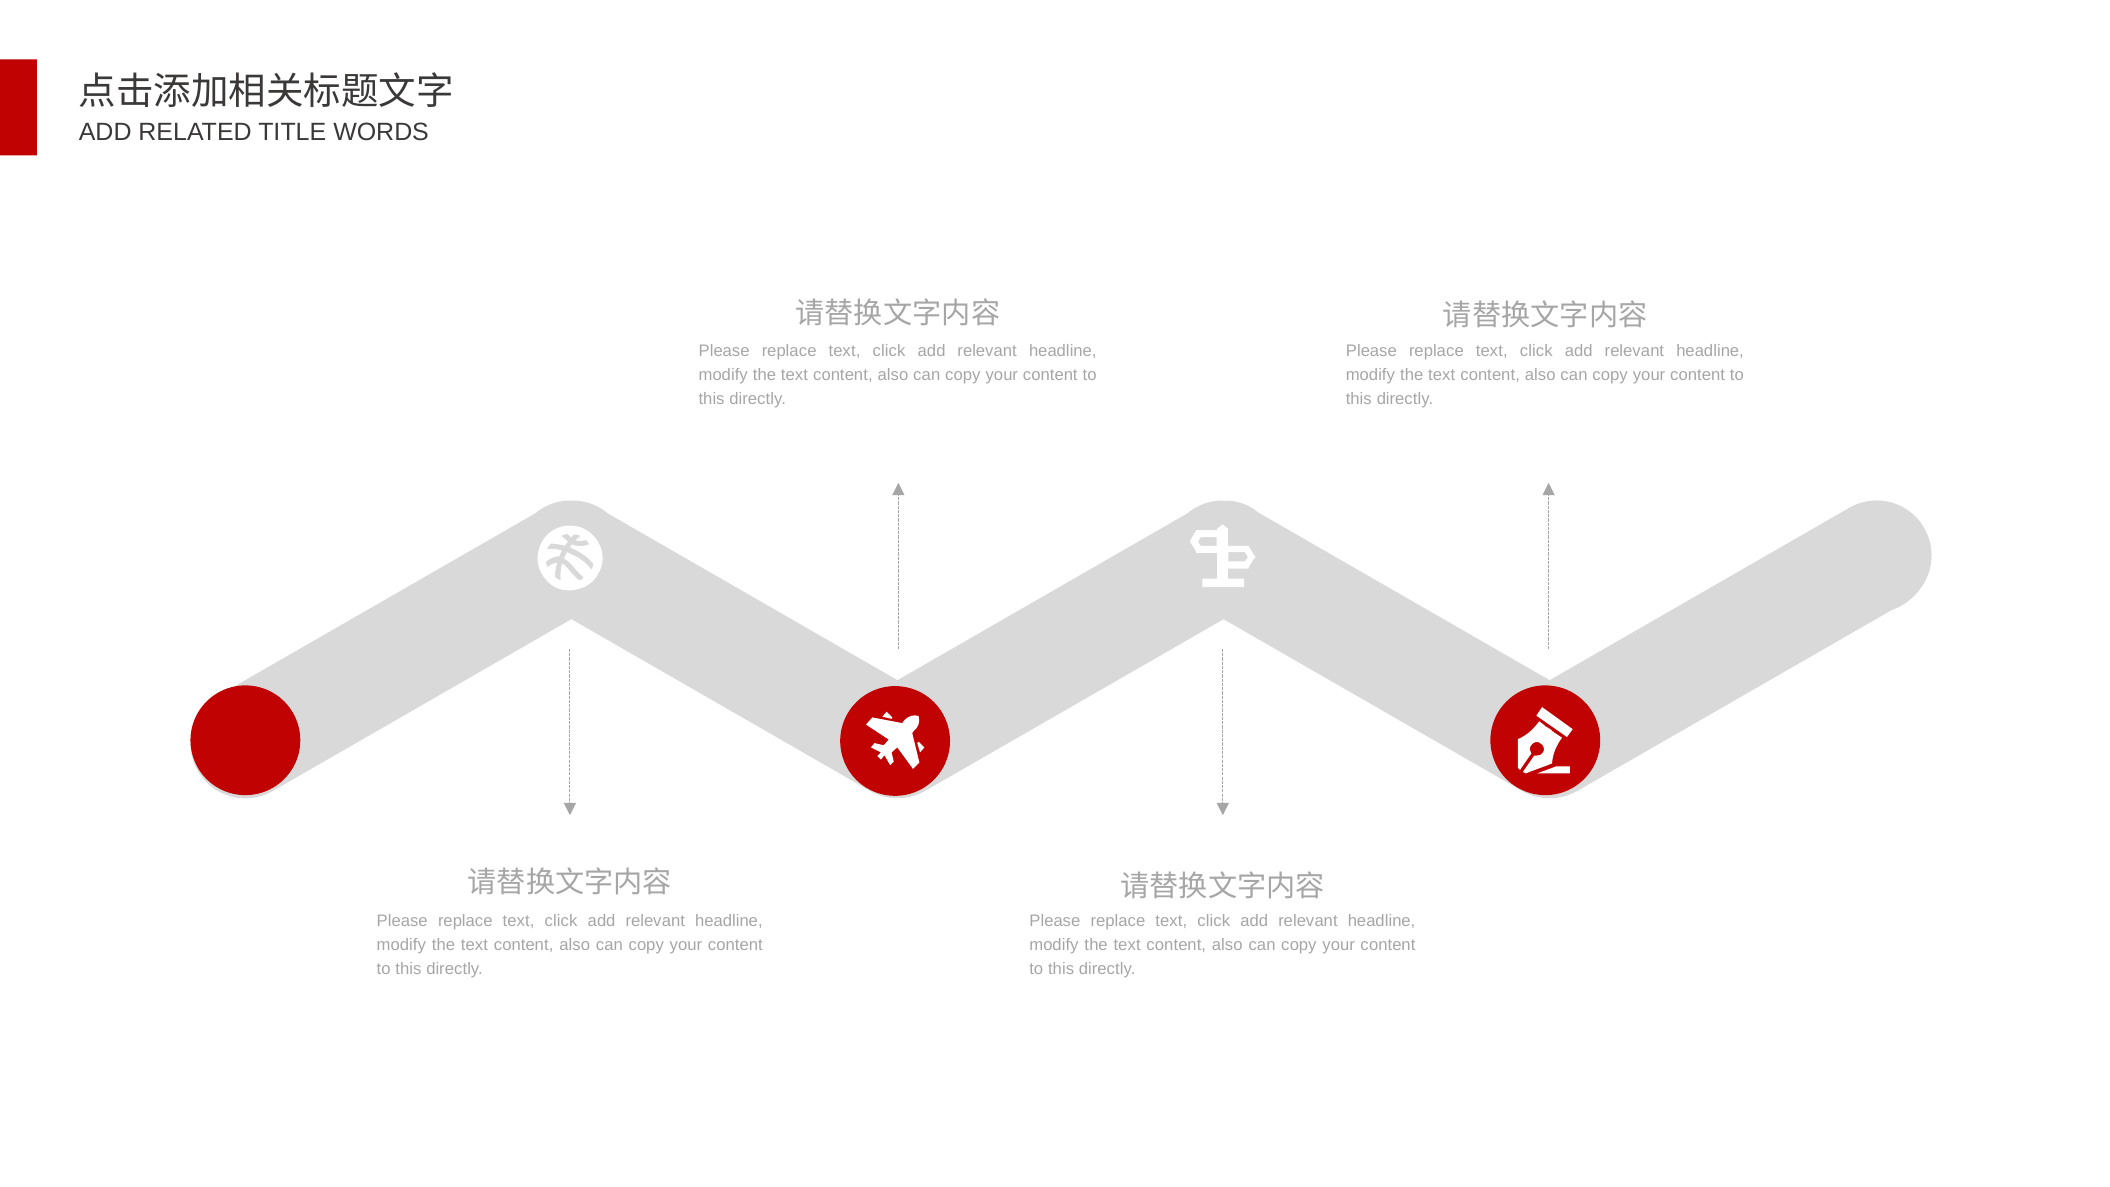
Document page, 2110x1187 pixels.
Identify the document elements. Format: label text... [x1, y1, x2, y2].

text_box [361, 849, 779, 985]
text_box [683, 280, 1113, 415]
text_box 点击添加相关标题文字 [62, 59, 470, 121]
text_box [190, 268, 1930, 1030]
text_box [1014, 853, 1431, 985]
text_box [1331, 282, 1760, 415]
text_box ADD RELATED TITLE WORDS [62, 107, 446, 154]
